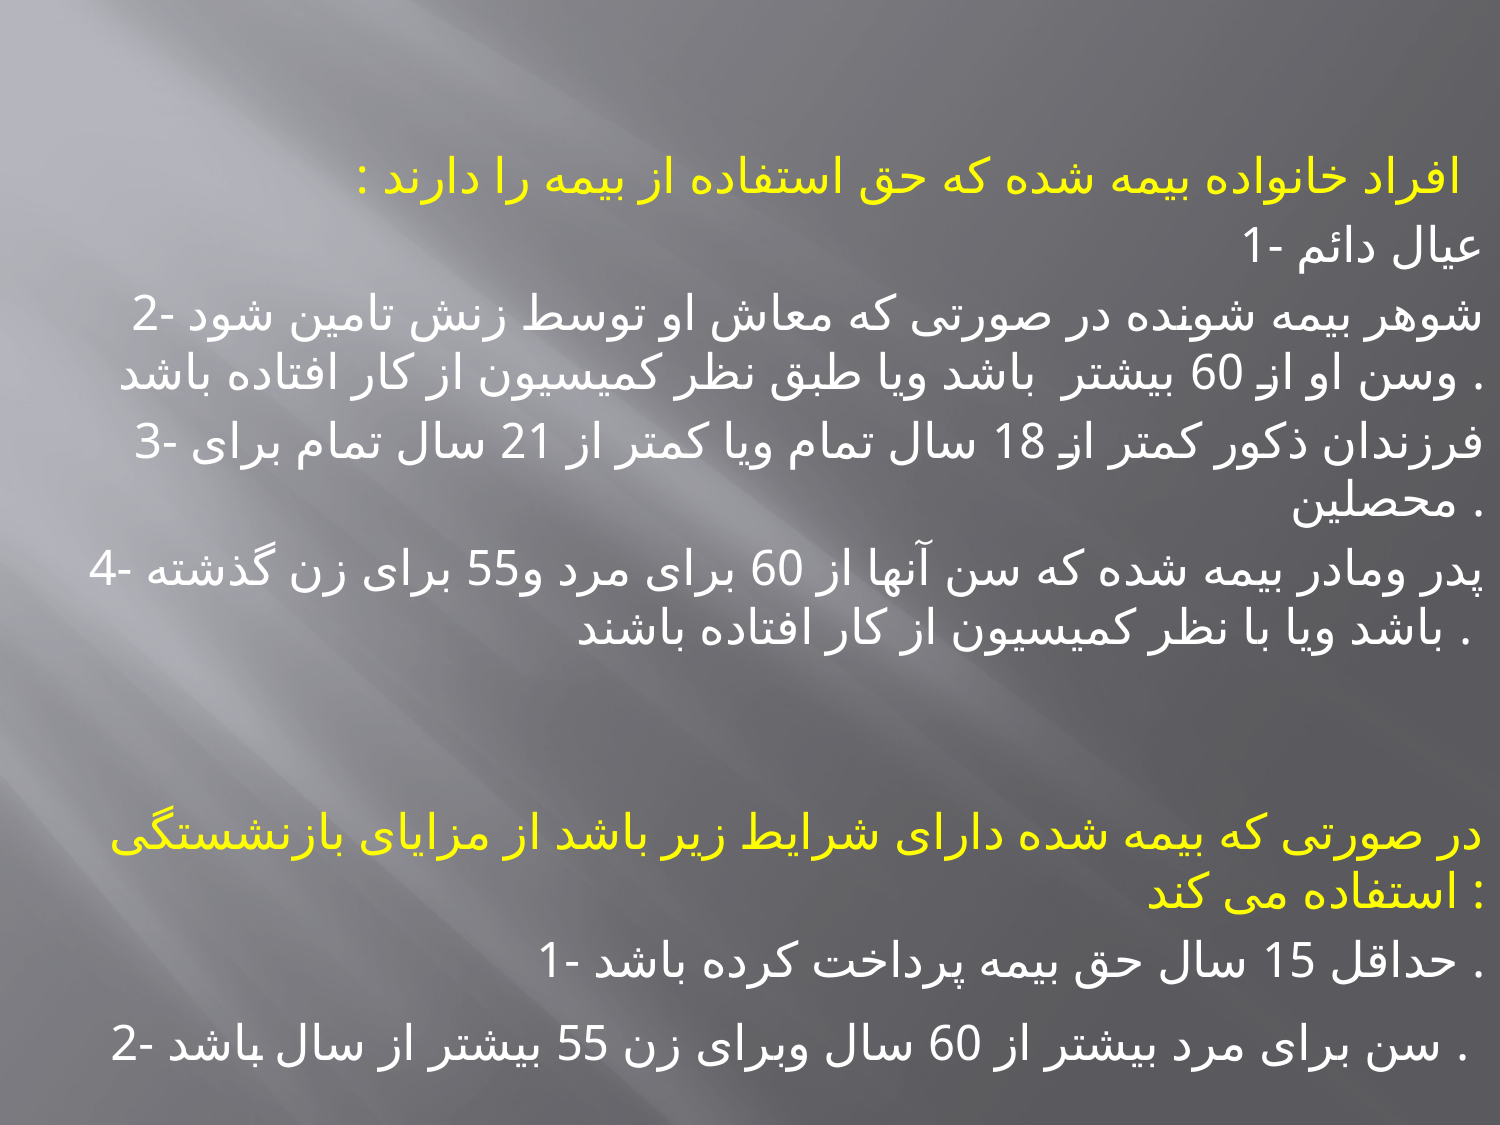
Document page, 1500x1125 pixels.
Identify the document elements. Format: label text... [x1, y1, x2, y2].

list افراد خانواده بیمه شده که حق استفاده از بیمه را دارند : 1- عیال دائم 2- شوهر بیمه شونده در صورتی که معاش او توسط زنش تامین شود وسن او از 60 بیشتر باشد ویا طبق نظر کمیسیون از کار افتاده باشد . 3- فرزندان ذکور کمتر از 18 سال تمام ویا کمتر از 21 سال تمام برای محصلین . 4- پدر ومادر بیمه شده که سن آنها از 60 برای مرد و55 برای زن گذشته باشد ویا با نظر کمیسیون از کار افتاده باشند . در صورتی که بیمه شده دارای شرایط زیر باشد از مزایای بازنشستگی استفاده می کند : 1- حداقل 15 سال حق بیمه پرداخت کرده باشد . 2- سن برای مرد بیشتر از 60 سال وبرای زن 55 بیشتر از سال باشد . [0, 0, 1500, 1125]
footer [512, 1052, 988, 1113]
